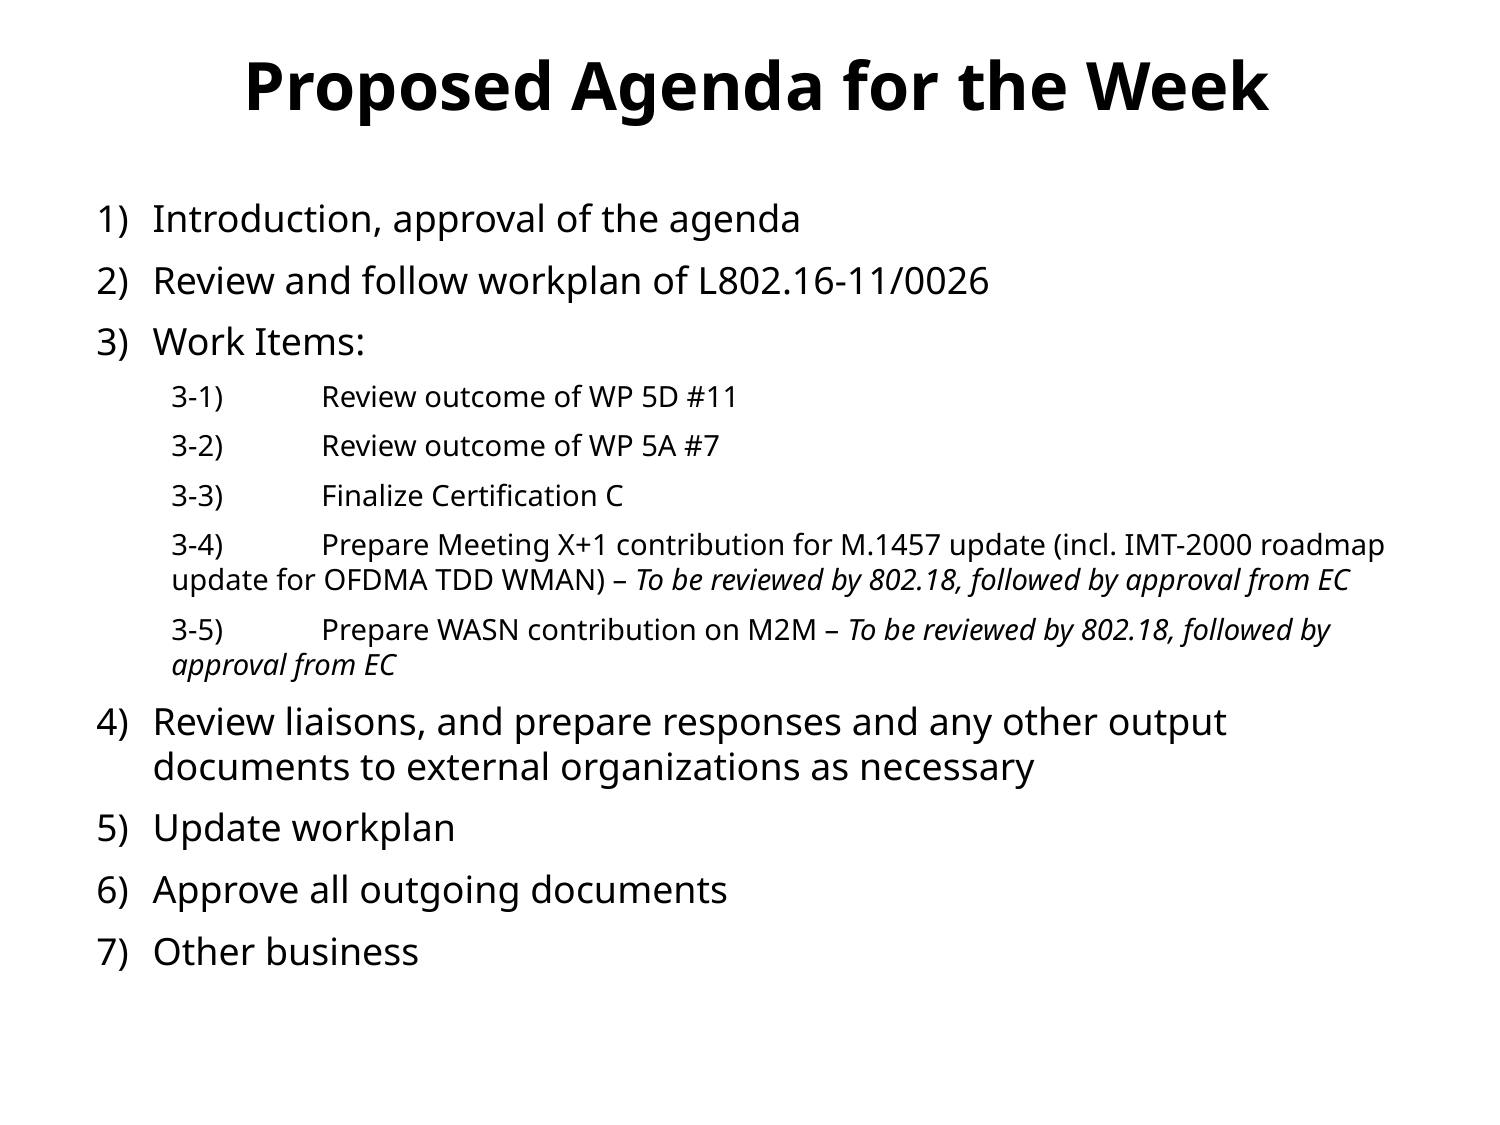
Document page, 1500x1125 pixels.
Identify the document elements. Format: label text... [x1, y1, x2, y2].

list Introduction, approval of the agenda Review and follow workplan of L802.16-11/0026 Work Items: 3-1) Review outcome of WP 5D #11 3-2) Review outcome of WP 5A #7 3-3) Finalize Certification C 3-4) Prepare Meeting X+1 contribution for M.1457 update (incl. IMT-2000 roadmap update for OFDMA TDD WMAN) – To be reviewed by 802.18, followed by approval from EC 3-5) Prepare WASN contribution on M2M – To be reviewed by 802.18, followed by approval from EC Review liaisons, and prepare responses and any other output documents to external organizations as necessary Update workplan Approve all outgoing documents Other business [75, 187, 1425, 1005]
text_box Proposed Agenda for the Week [74, 36, 1425, 152]
